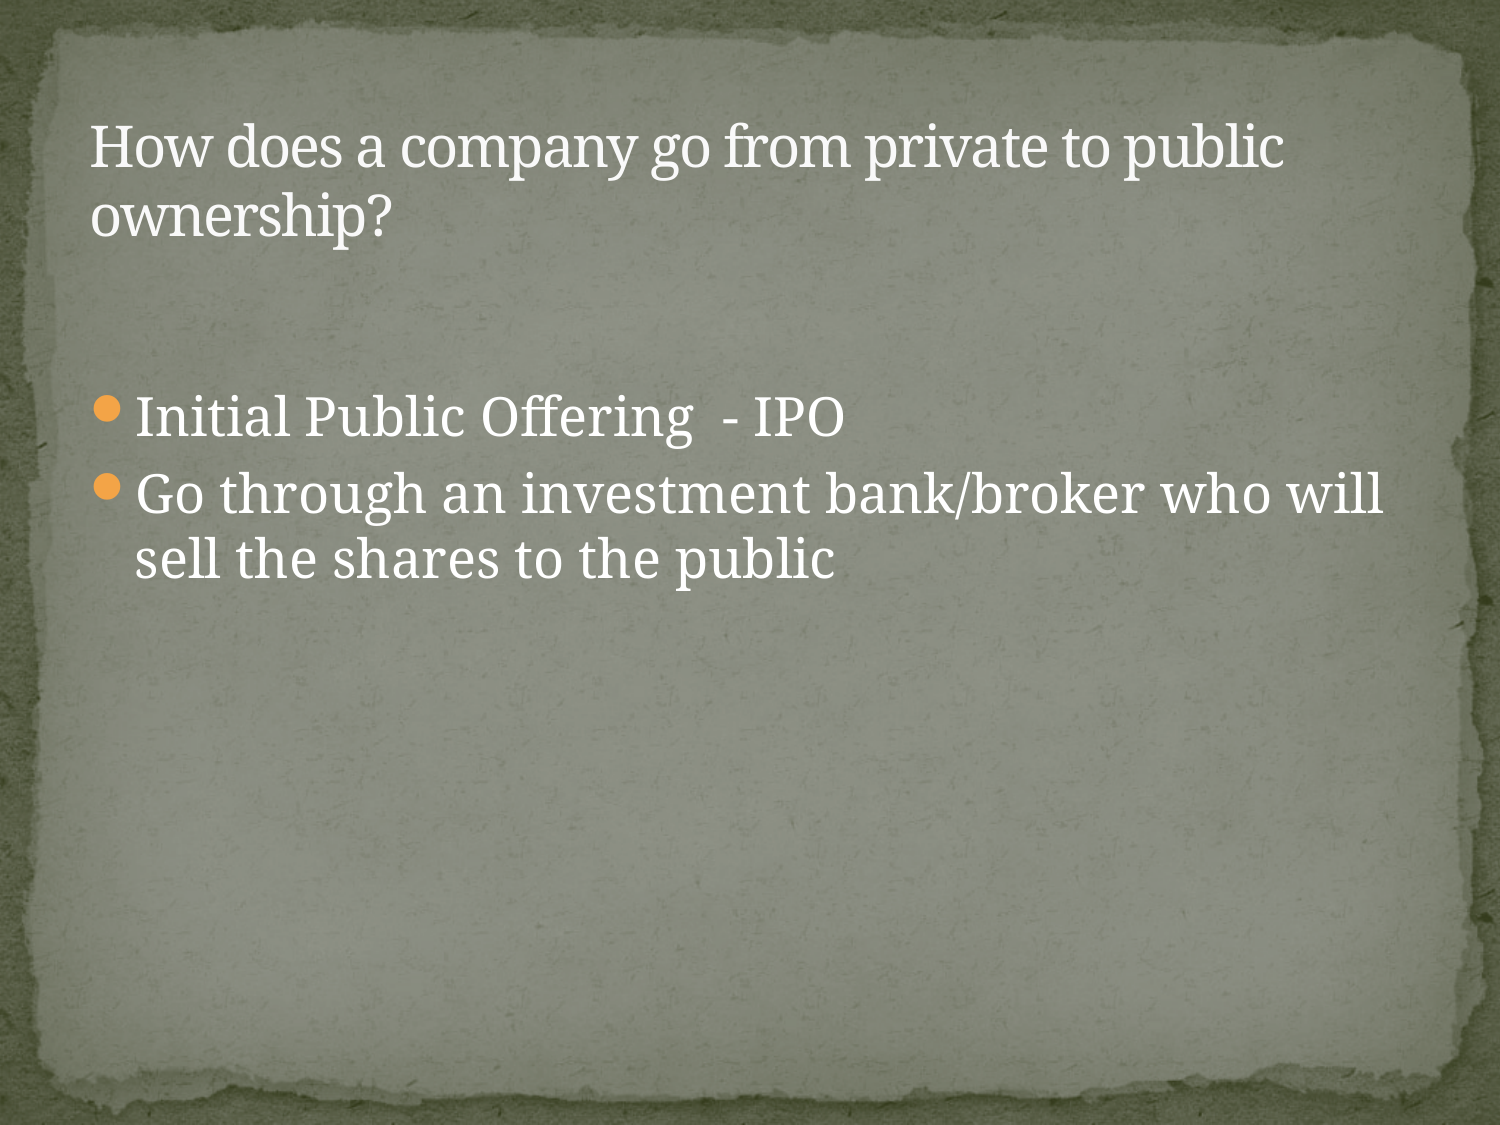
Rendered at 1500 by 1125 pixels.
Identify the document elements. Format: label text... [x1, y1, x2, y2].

list Initial Public Offering - IPO Go through an investment bank/broker who will sell the shares to the public [75, 375, 1425, 1000]
title How does a company go from private to public ownership? [74, 99, 1425, 325]
